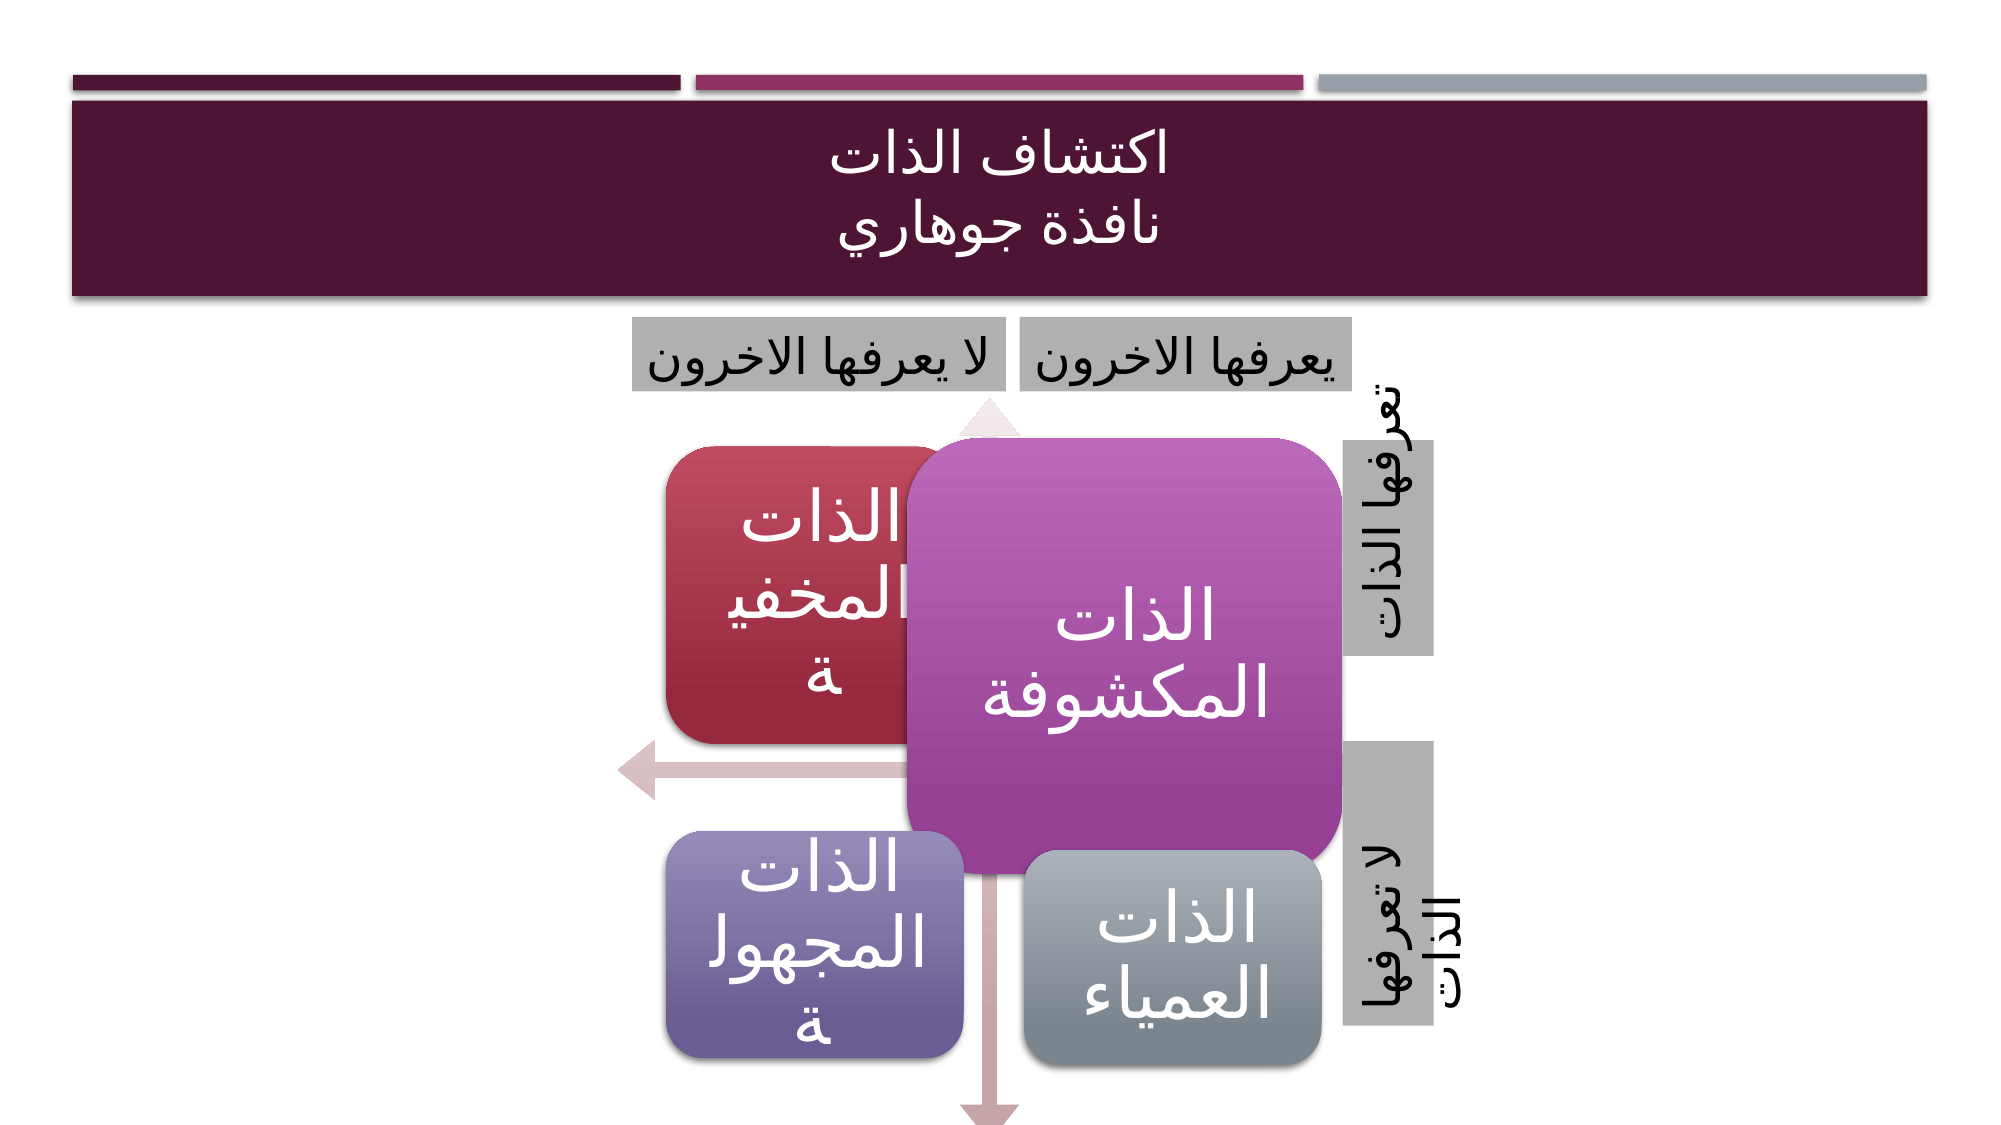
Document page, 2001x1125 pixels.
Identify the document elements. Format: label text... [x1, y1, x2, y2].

text_box يعرفها الاخرون [1019, 316, 1352, 384]
text_box لا يعرفها الاخرون [632, 316, 1006, 384]
title اكتشاف الذات نافذة جوهاري [95, 138, 1905, 263]
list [94, 387, 1906, 1125]
